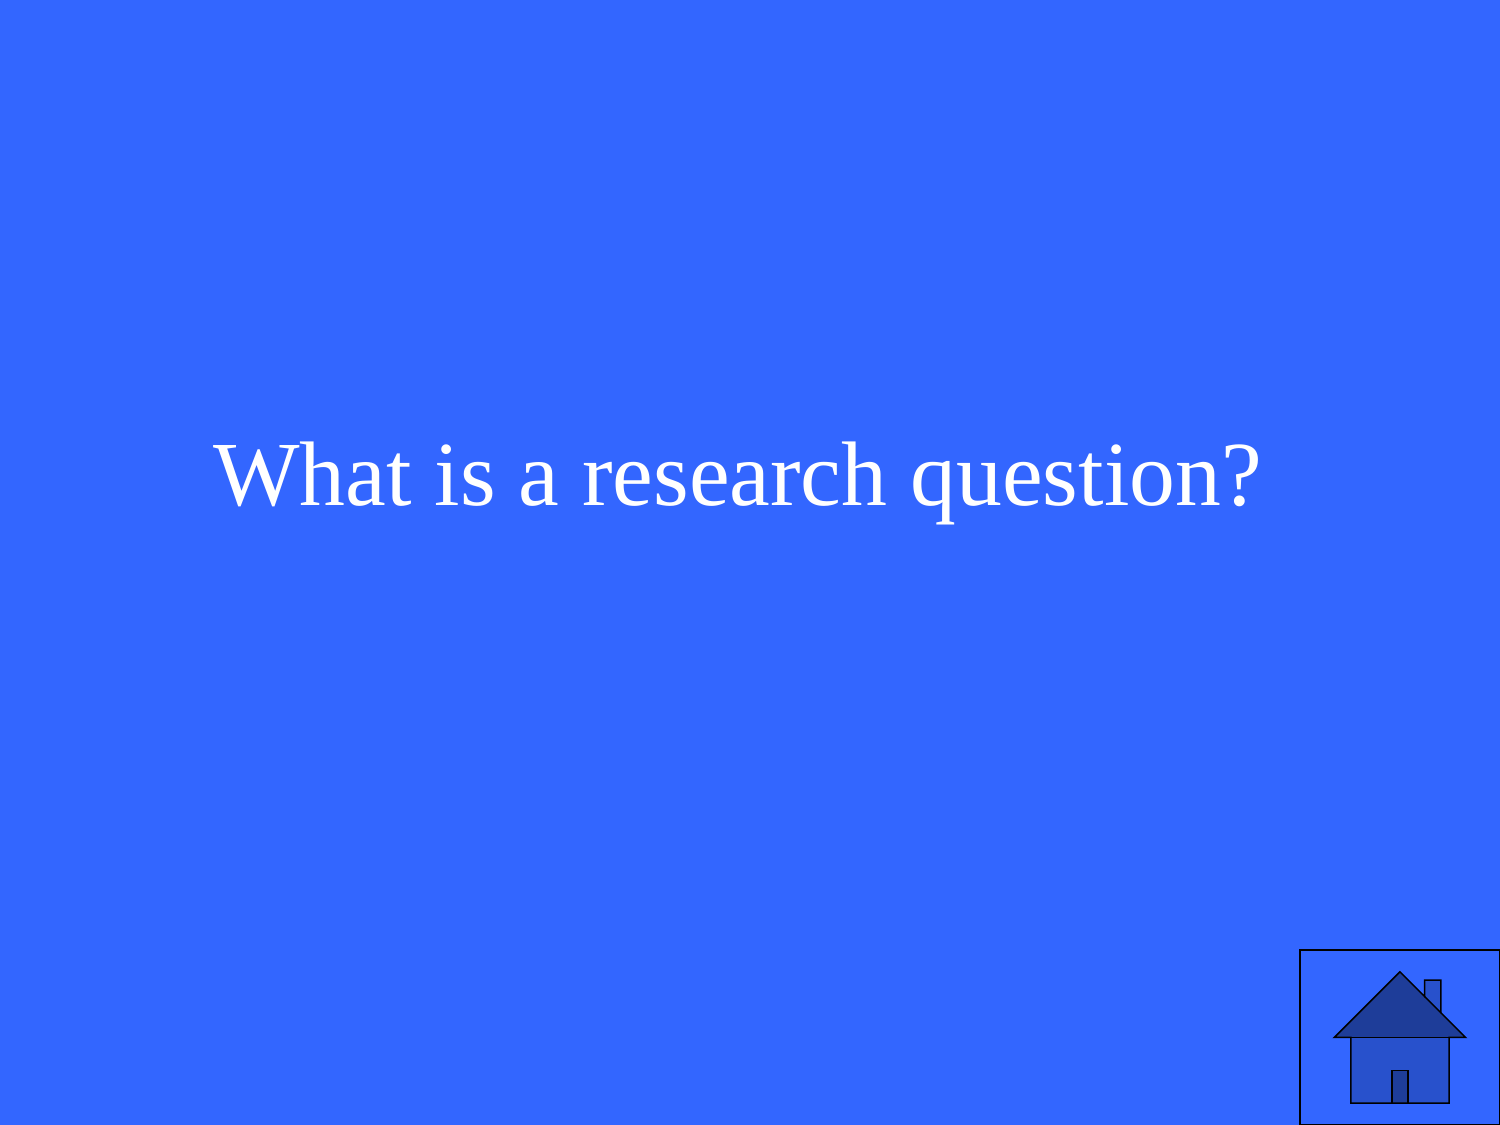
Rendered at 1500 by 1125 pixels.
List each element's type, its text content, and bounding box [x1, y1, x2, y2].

title What is a research question? [112, 374, 1388, 563]
text_box [1299, 950, 1500, 1125]
